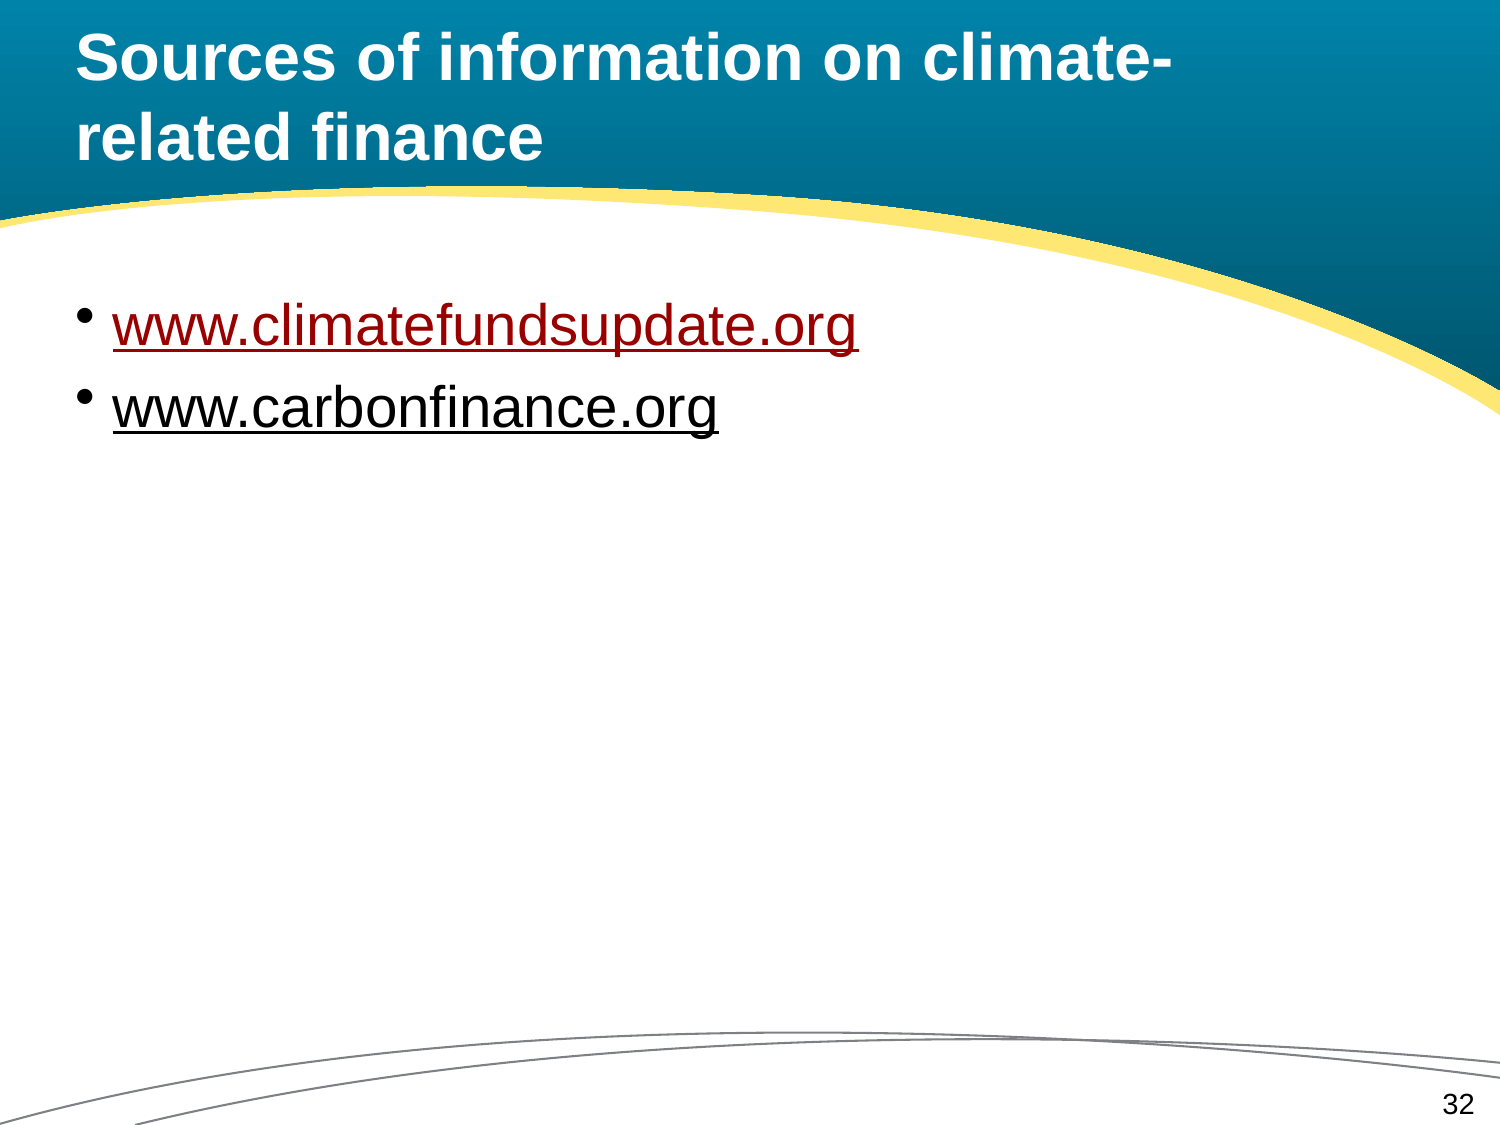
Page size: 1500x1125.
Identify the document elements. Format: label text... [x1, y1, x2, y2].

list www.climatefundsupdate.org www.carbonfinance.org [74, 287, 1476, 1076]
title Sources of information on climate- related finance [74, 0, 1476, 188]
slide_number 32 [1124, 1084, 1476, 1113]
